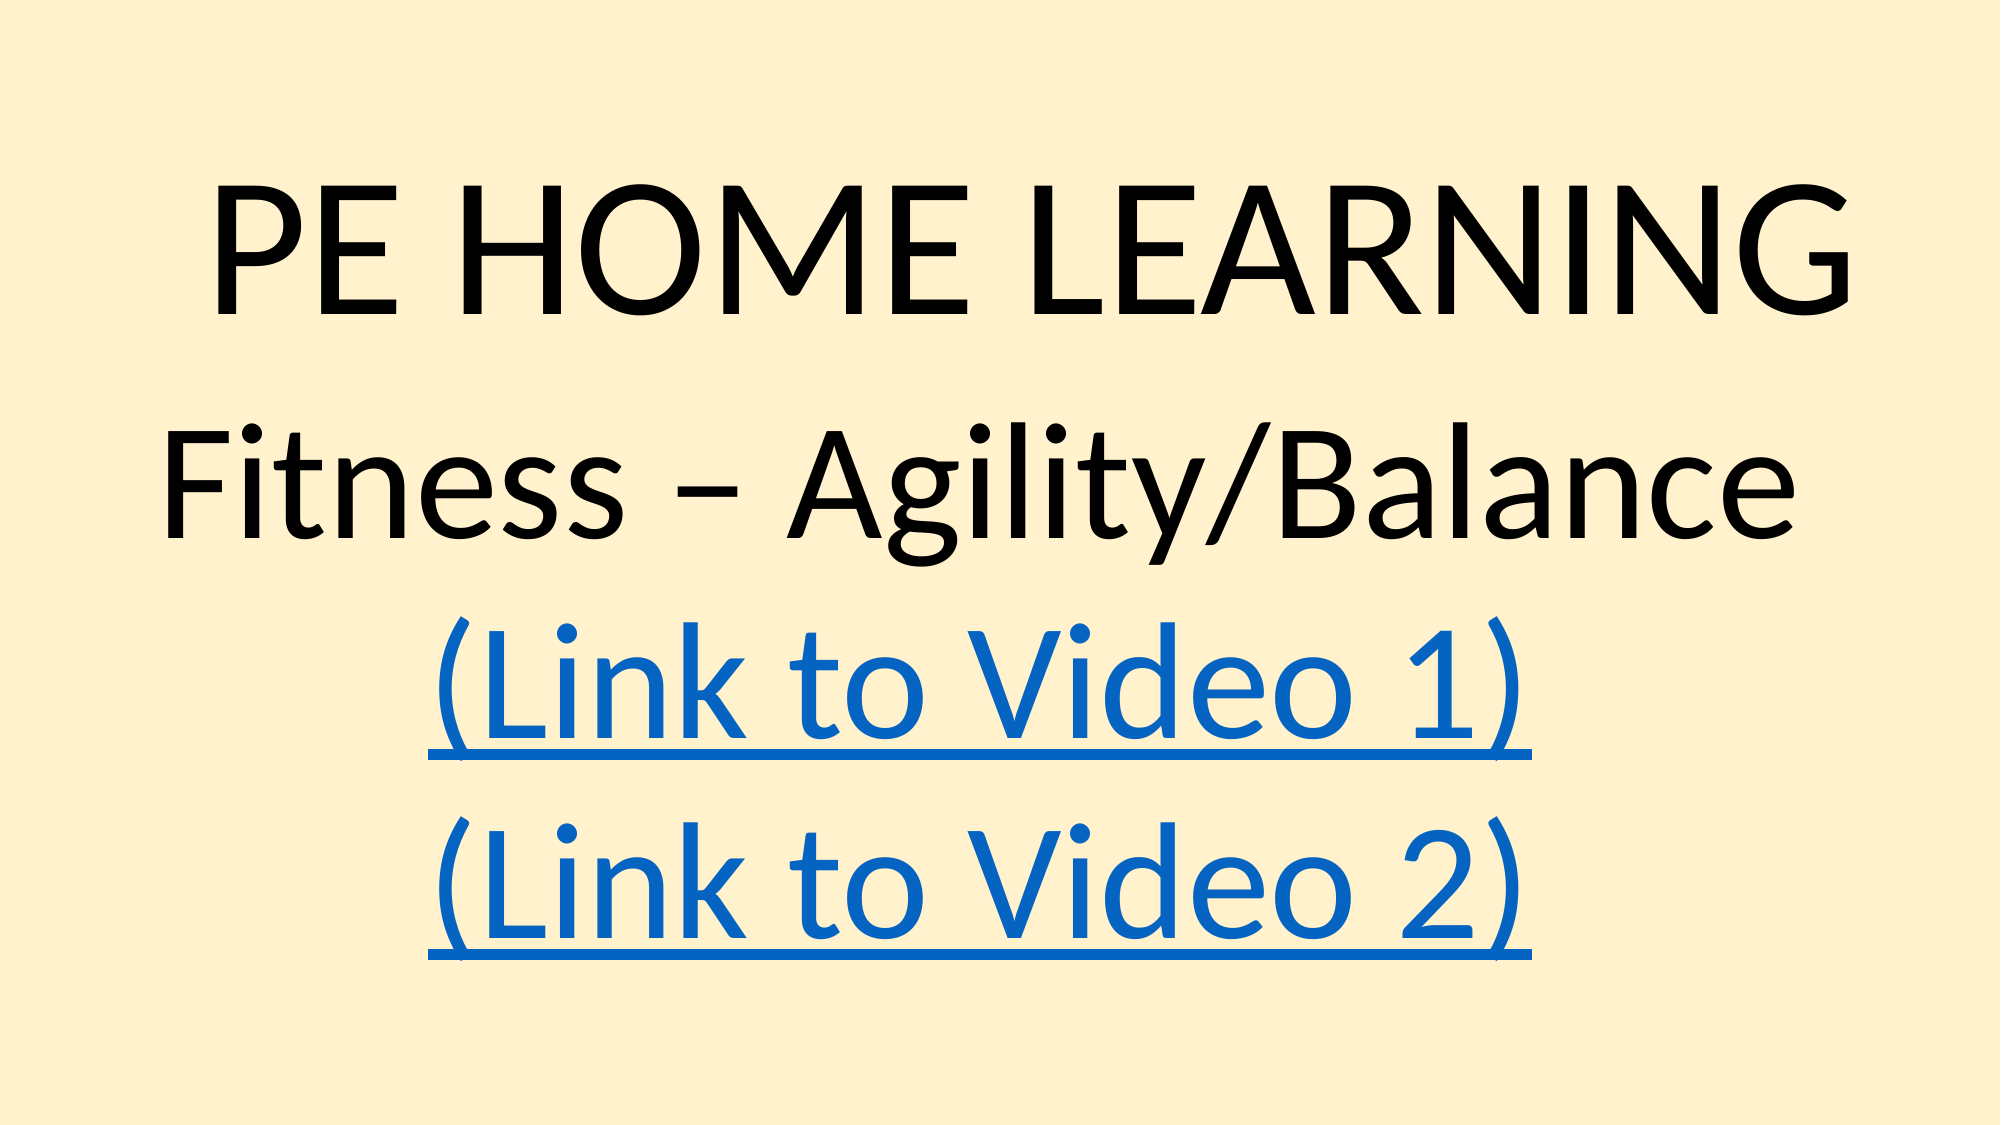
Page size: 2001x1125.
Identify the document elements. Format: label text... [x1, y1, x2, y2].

text_box Fitness – Agility/Balance (Link to Video 1) (Link to Video 2) [64, 364, 1896, 980]
text_box PE HOME LEARNING [64, 107, 2000, 362]
